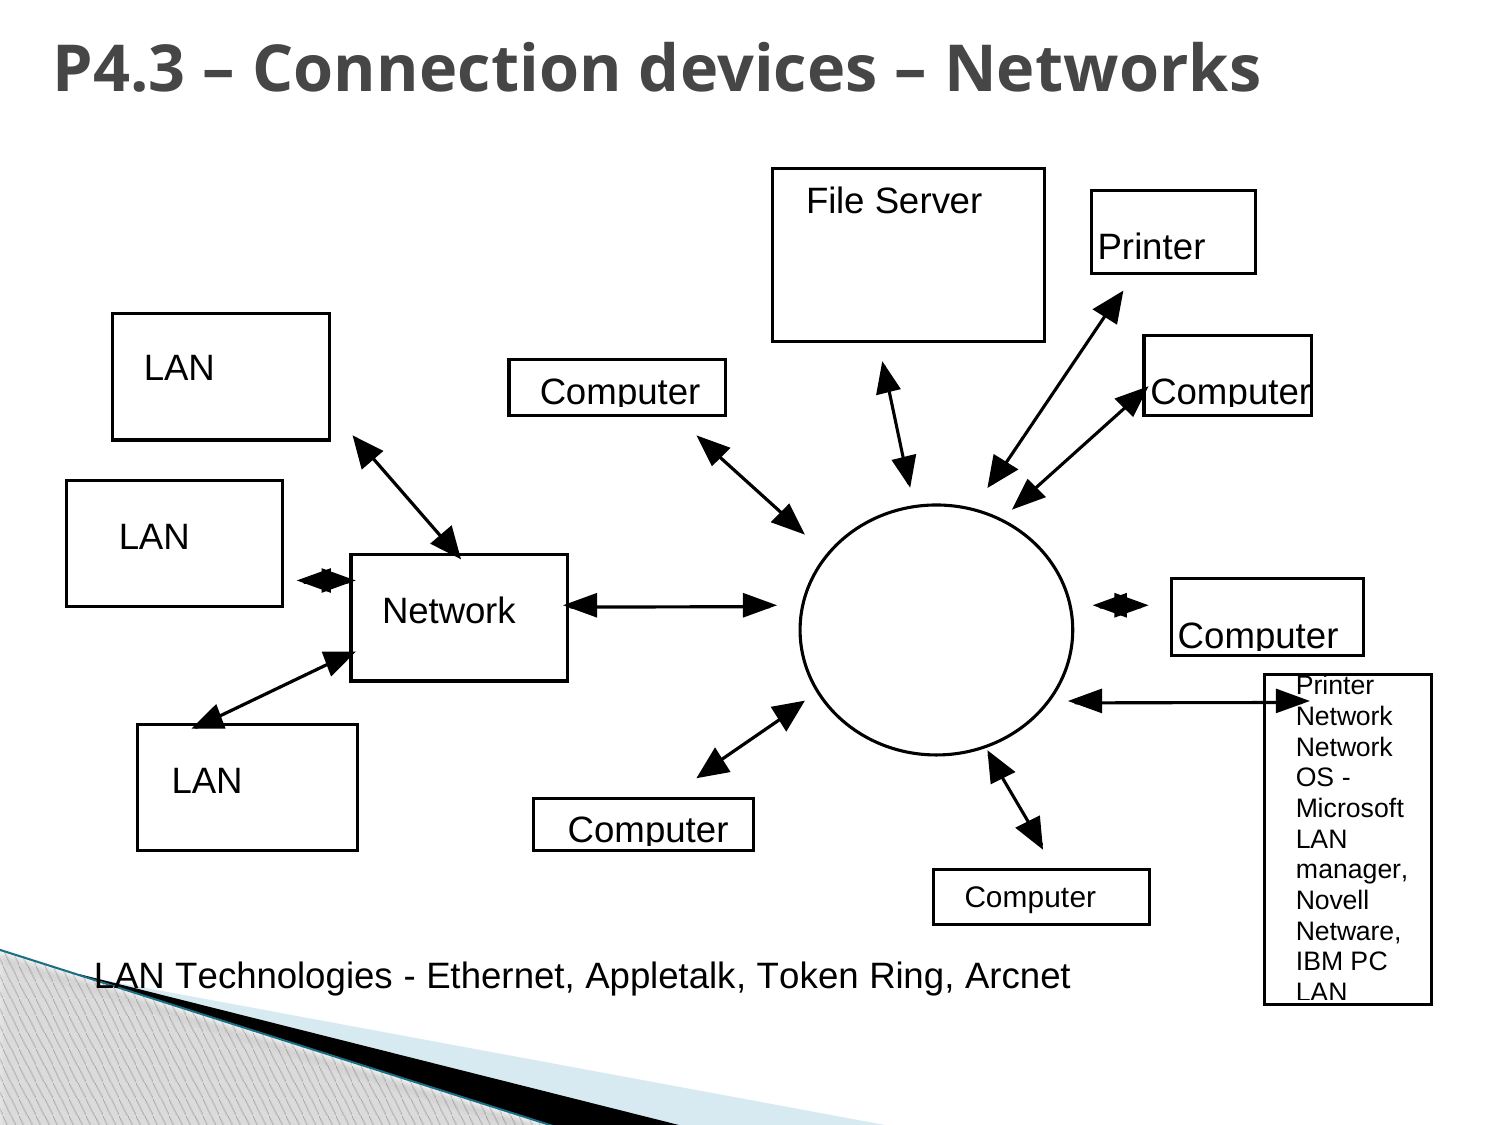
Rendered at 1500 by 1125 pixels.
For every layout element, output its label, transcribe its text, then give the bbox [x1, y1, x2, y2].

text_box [64, 160, 1440, 1043]
text_box P4.3 – Connection devices – Networks [37, 19, 1471, 114]
